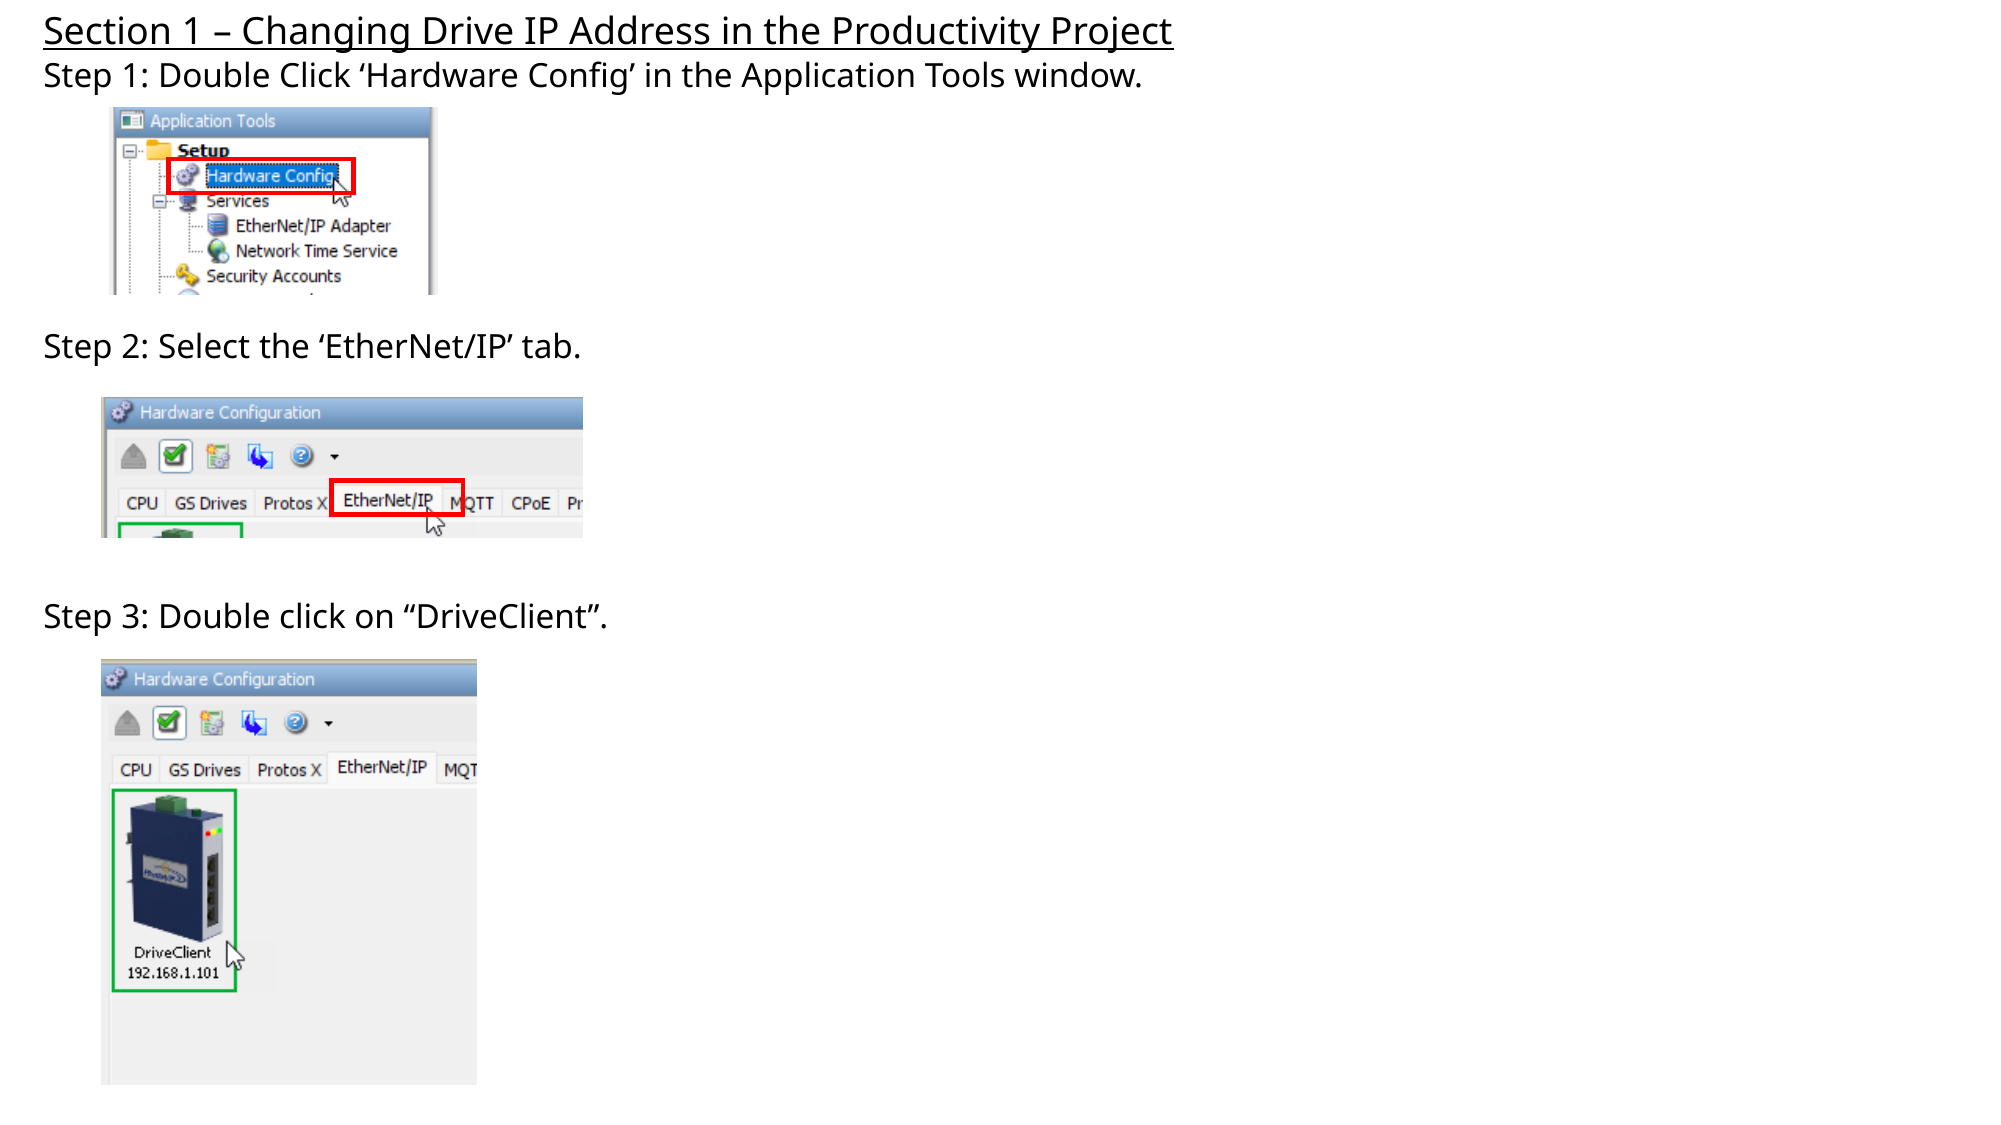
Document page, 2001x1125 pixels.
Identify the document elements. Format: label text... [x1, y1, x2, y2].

text_box Section 1 – Changing Drive IP Address in the Productivity Project [28, 0, 1344, 46]
picture [101, 659, 478, 1086]
text_box Step 1: Double Click ‘Hardware Config’ in the Application Tools window. [28, 46, 1344, 102]
text_box Step 2: Select the ‘EtherNet/IP’ tab. [28, 318, 1344, 373]
text_box Step 3: Double click on “DriveClient”. [28, 587, 1344, 643]
picture [108, 107, 438, 296]
picture [101, 396, 584, 539]
